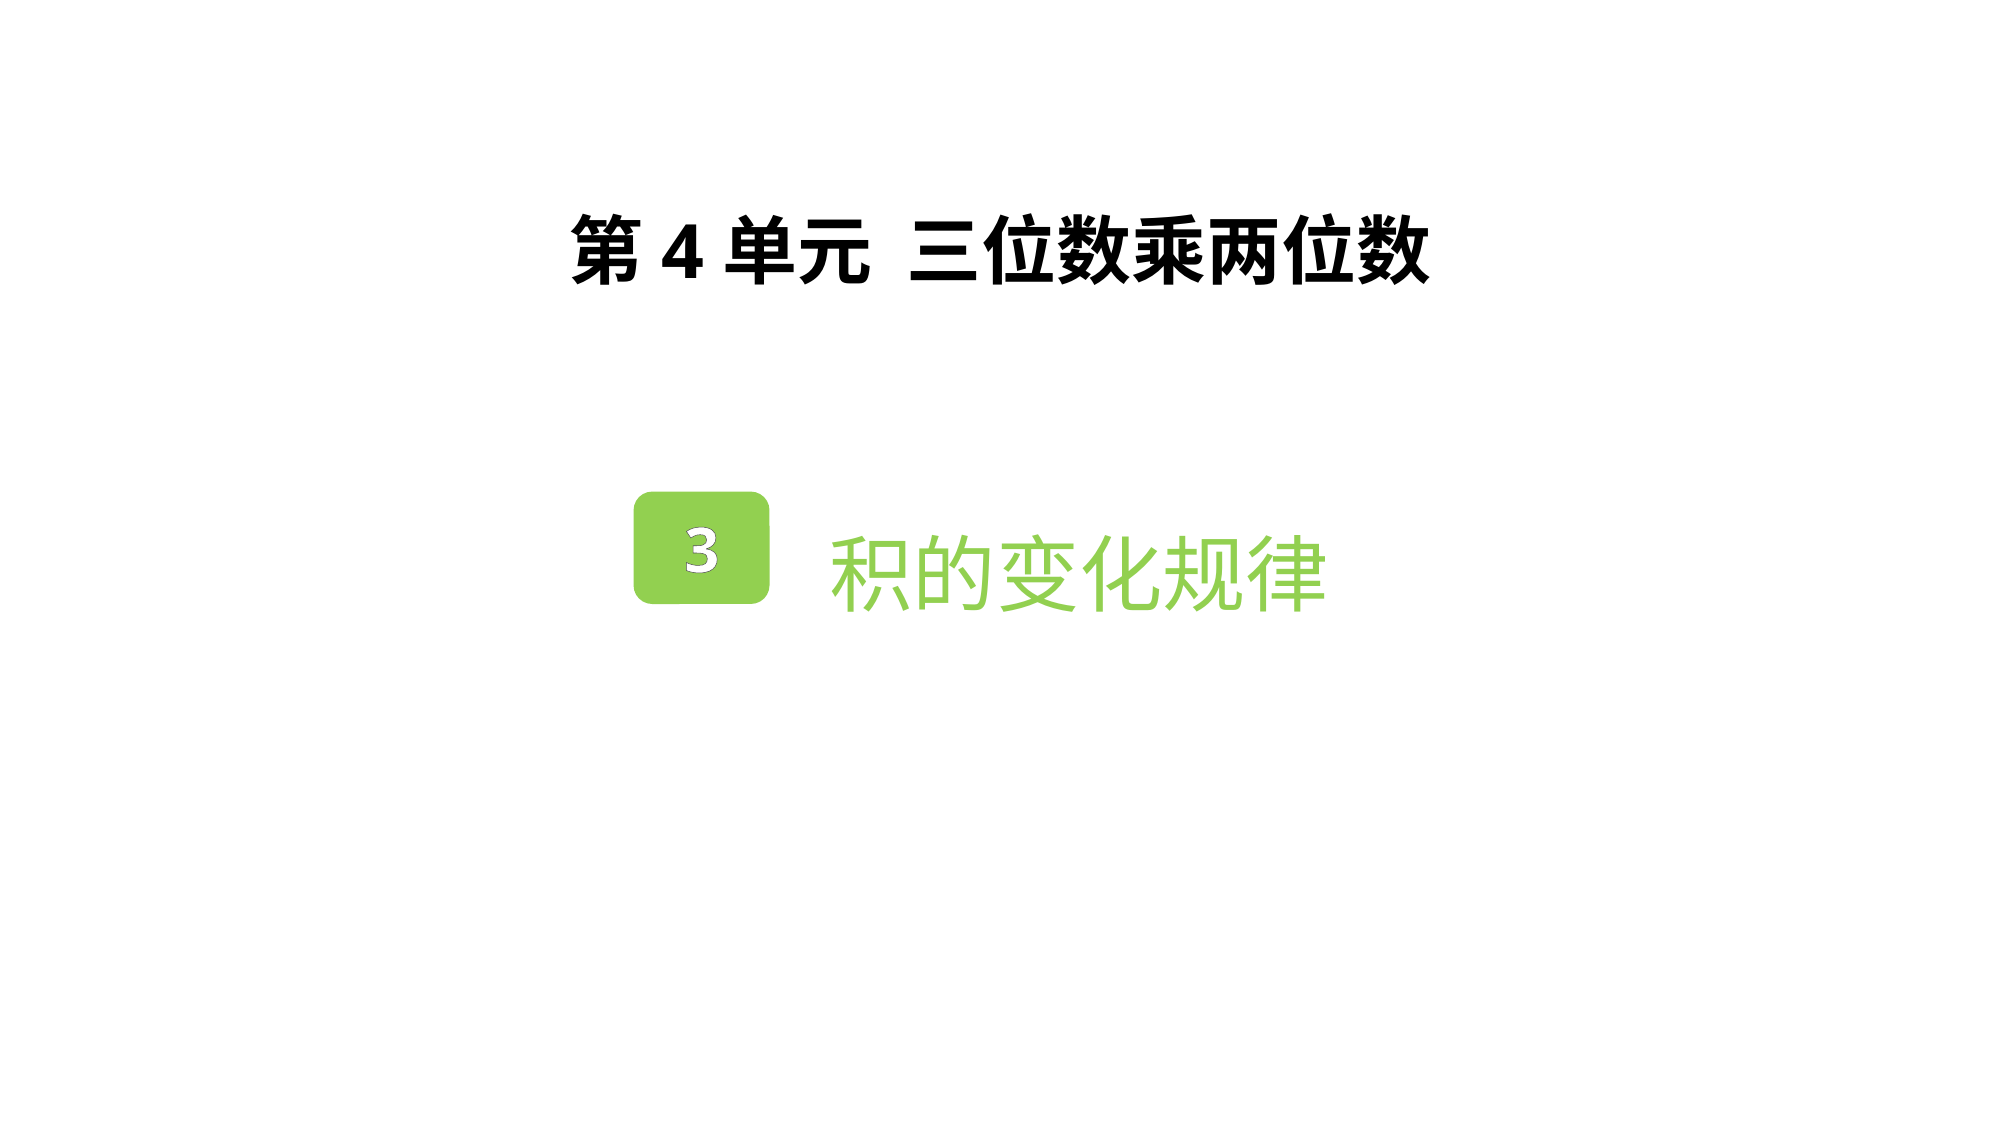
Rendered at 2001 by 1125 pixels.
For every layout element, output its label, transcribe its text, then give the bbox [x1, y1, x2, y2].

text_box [633, 464, 1367, 608]
text_box 第4单元 三位数乘两位数 [0, 196, 2000, 302]
